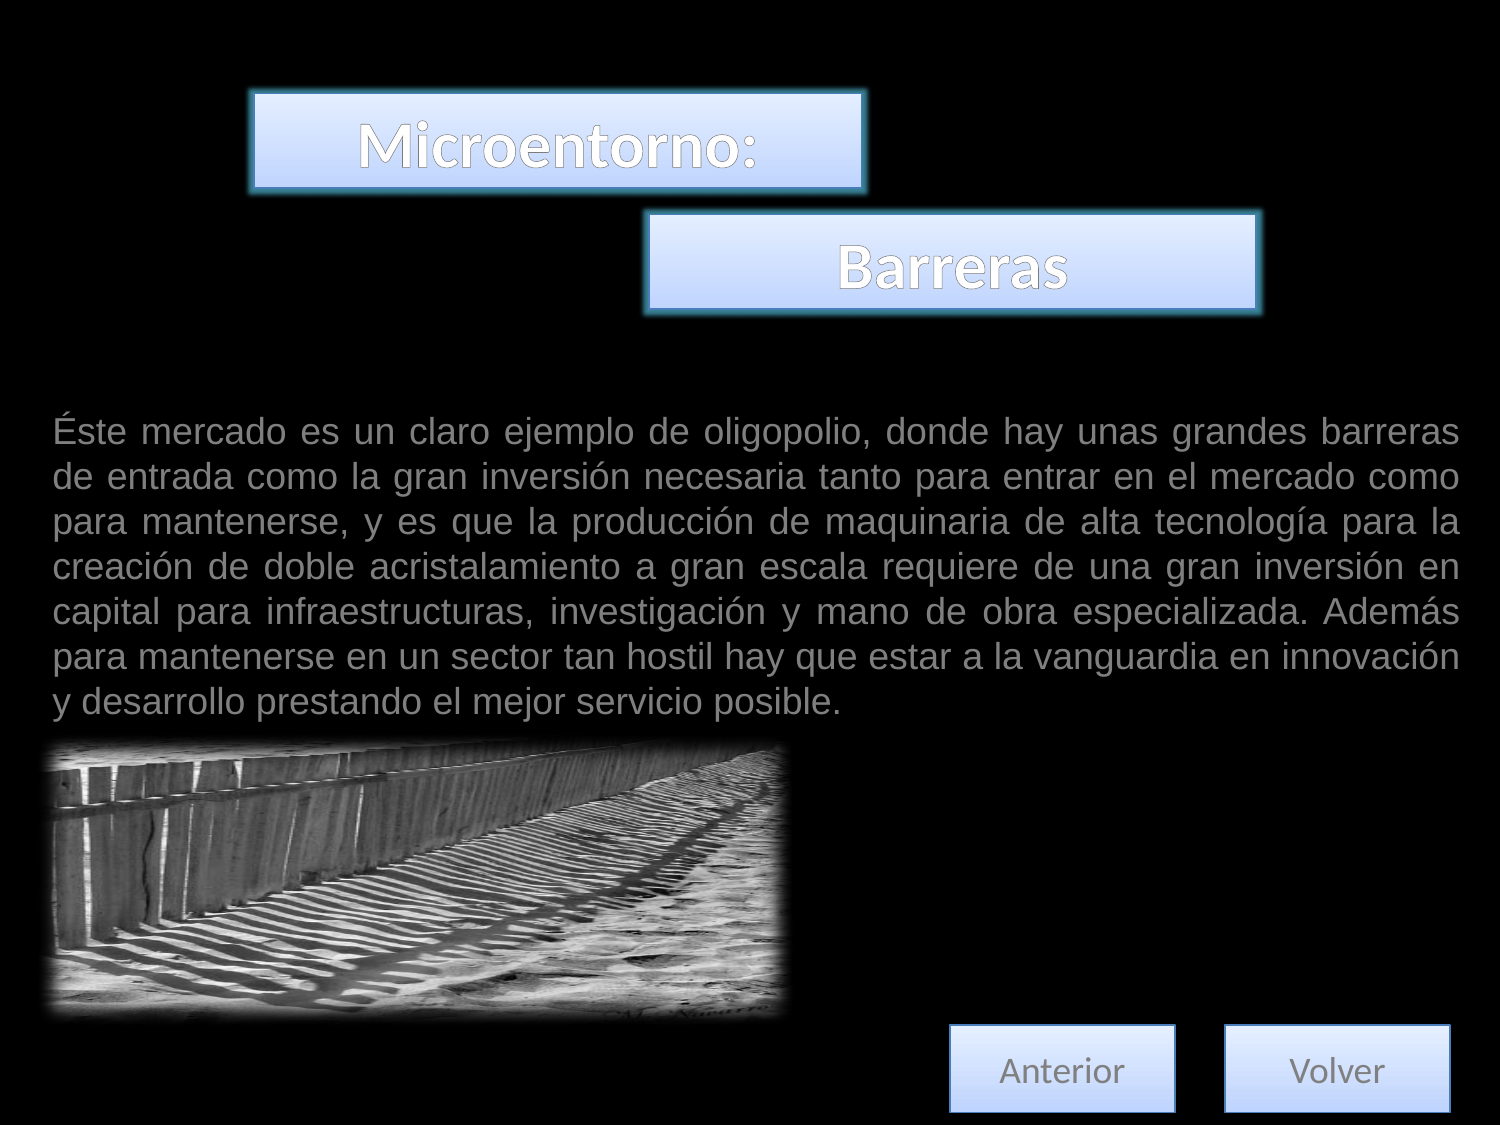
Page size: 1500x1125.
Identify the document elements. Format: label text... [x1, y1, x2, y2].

text_box Volver [1224, 1024, 1451, 1113]
text_box Anterior [949, 1024, 1176, 1113]
text_box Barreras [648, 214, 1257, 310]
picture [37, 732, 794, 1026]
text_box Microentorno: [253, 93, 862, 189]
text_box Éste mercado es un claro ejemplo de oligopolio, donde hay unas grandes barreras de entrada como la gran inversión necesaria tanto para entrar en el mercado como para mantenerse, y es que la producción de maquinaria de alta tecnología para la creación de doble acristalamiento a gran escala requiere de una gran inversión en capital para infraestructuras, investigación y mano de obra especializada. Además para mantenerse en un sector tan hostil hay que estar a la vanguardia en innovación y desarrollo prestando el mejor servicio posible. [37, 399, 1475, 730]
